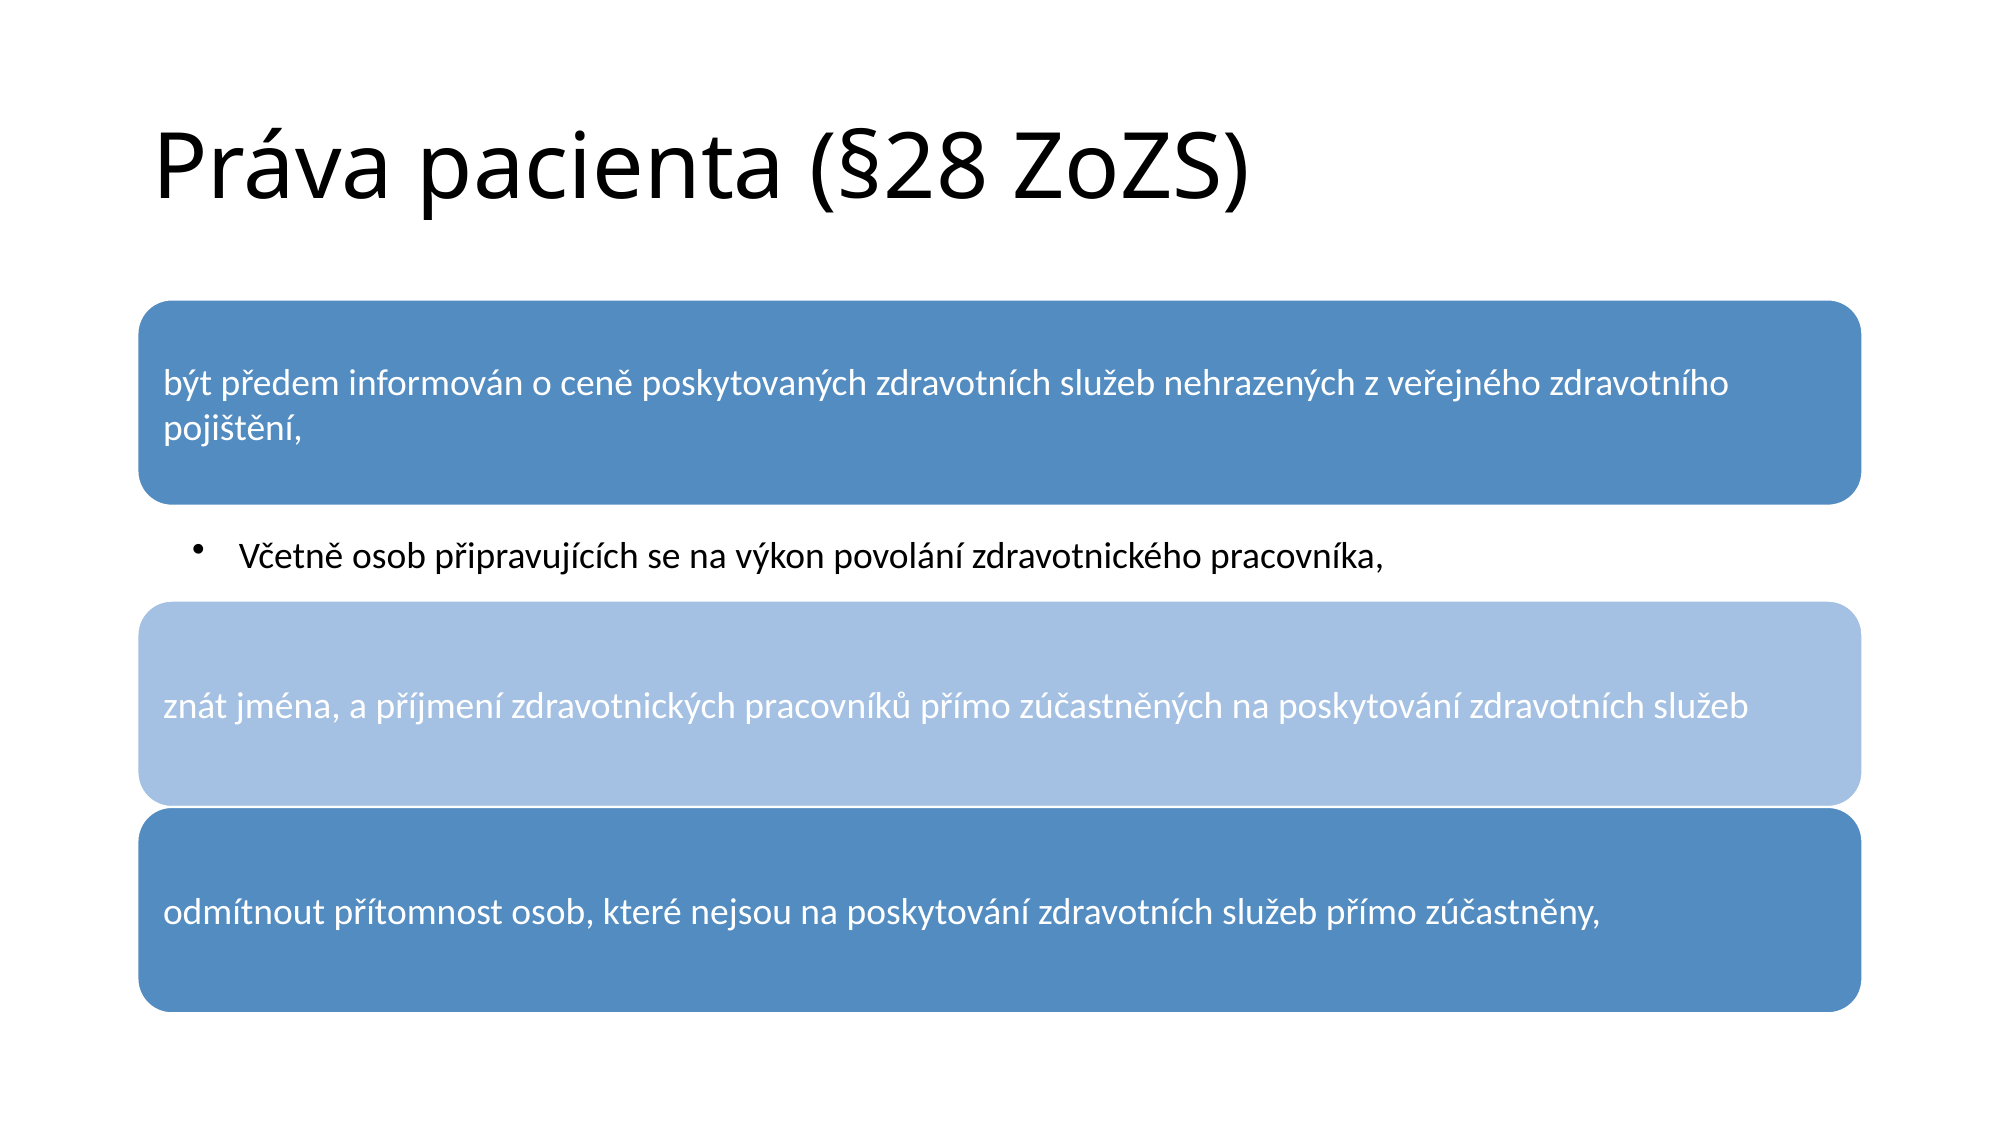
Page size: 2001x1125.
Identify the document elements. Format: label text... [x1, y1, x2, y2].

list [137, 299, 1863, 1014]
title Práva pacienta (§28 ZoZS) [137, 59, 1863, 278]
